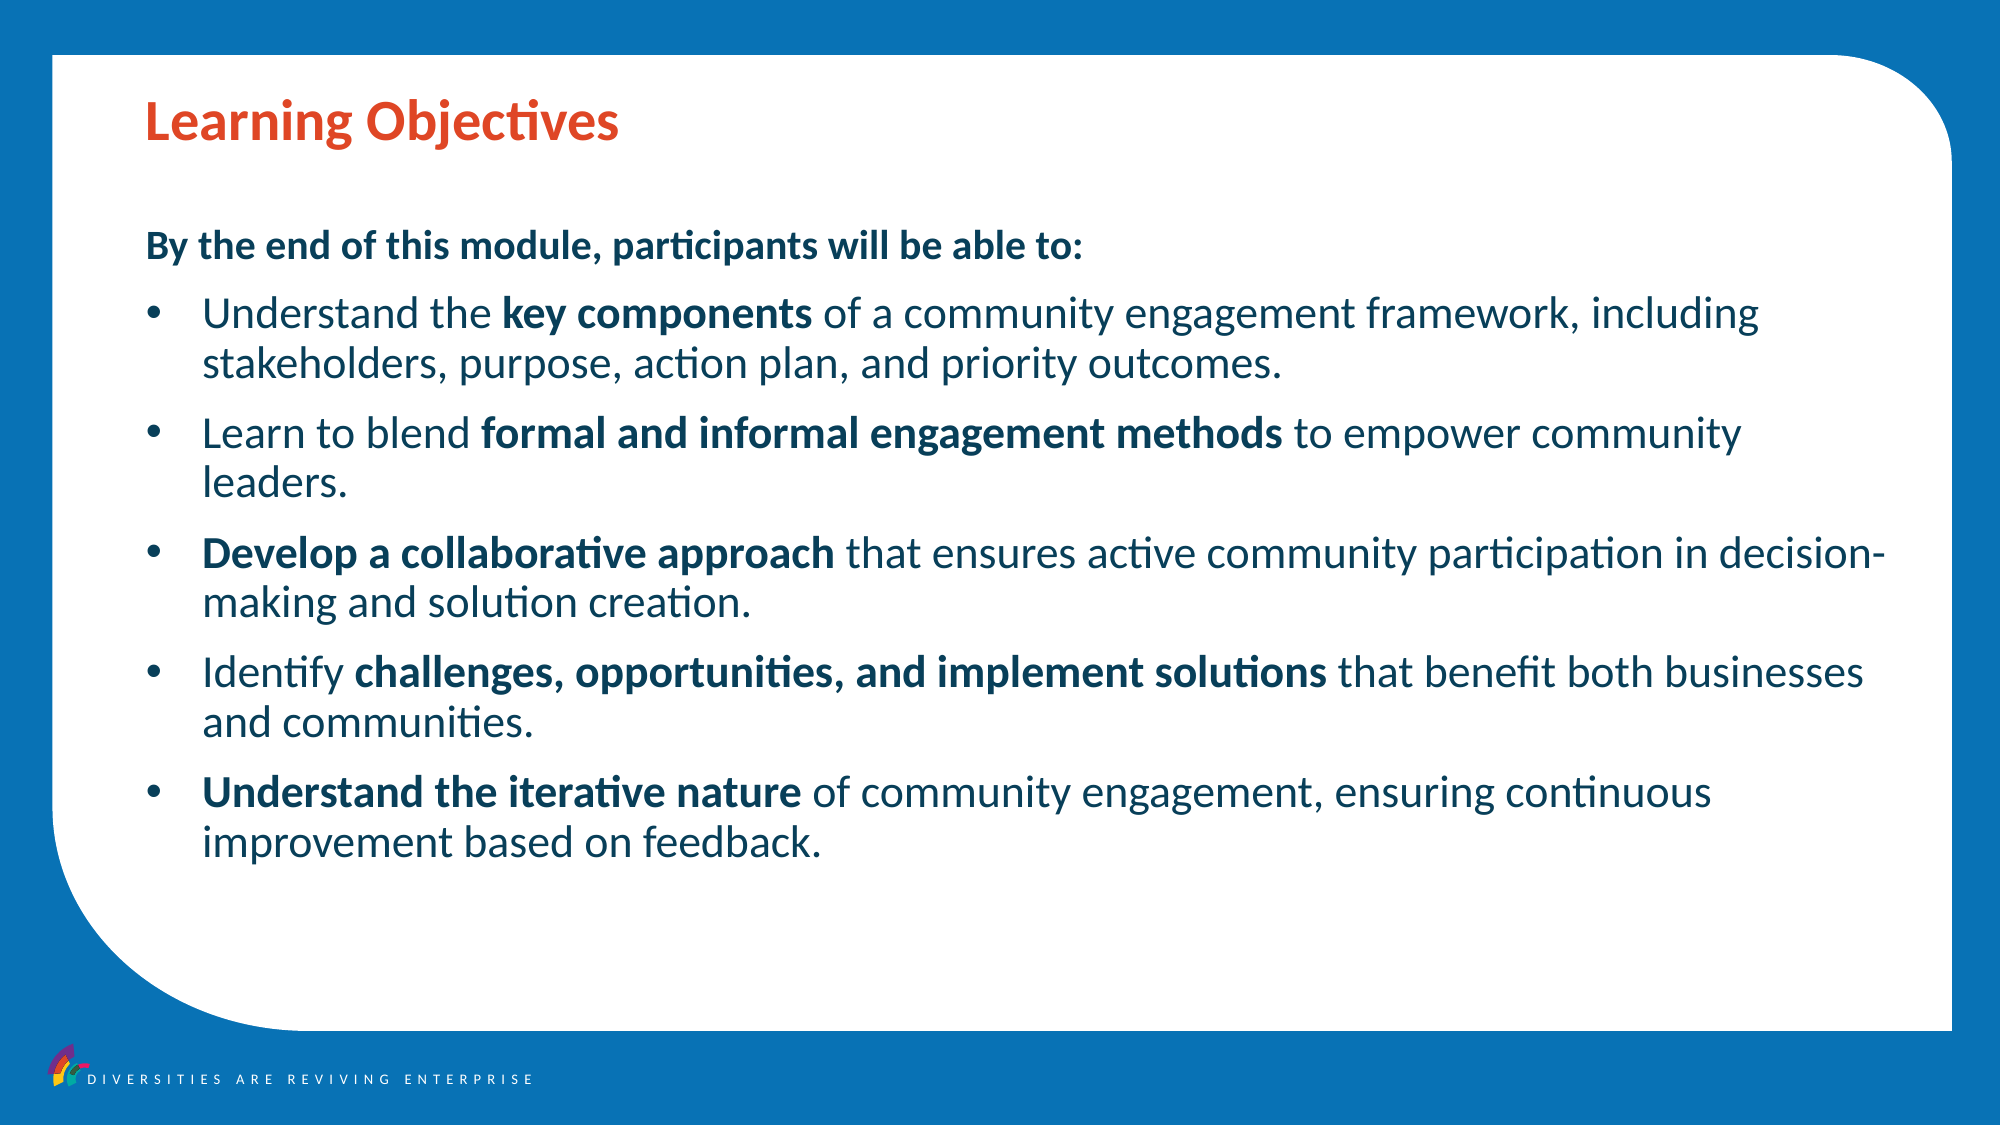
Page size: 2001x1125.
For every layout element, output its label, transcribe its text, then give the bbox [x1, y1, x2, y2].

list Learning Objectives [130, 82, 1869, 215]
list By the end of this module, participants will be able to: Understand the key components of a community engagement framework, including stakeholders, purpose, action plan, and priority outcomes. Learn to blend formal and informal engagement methods to empower community leaders. Develop a collaborative approach that ensures active community participation in decision-making and solution creation. Identify challenges, opportunities, and implement solutions that benefit both businesses and communities. Understand the iterative nature of community engagement, ensuring continuous improvement based on feedback. [130, 216, 1908, 848]
